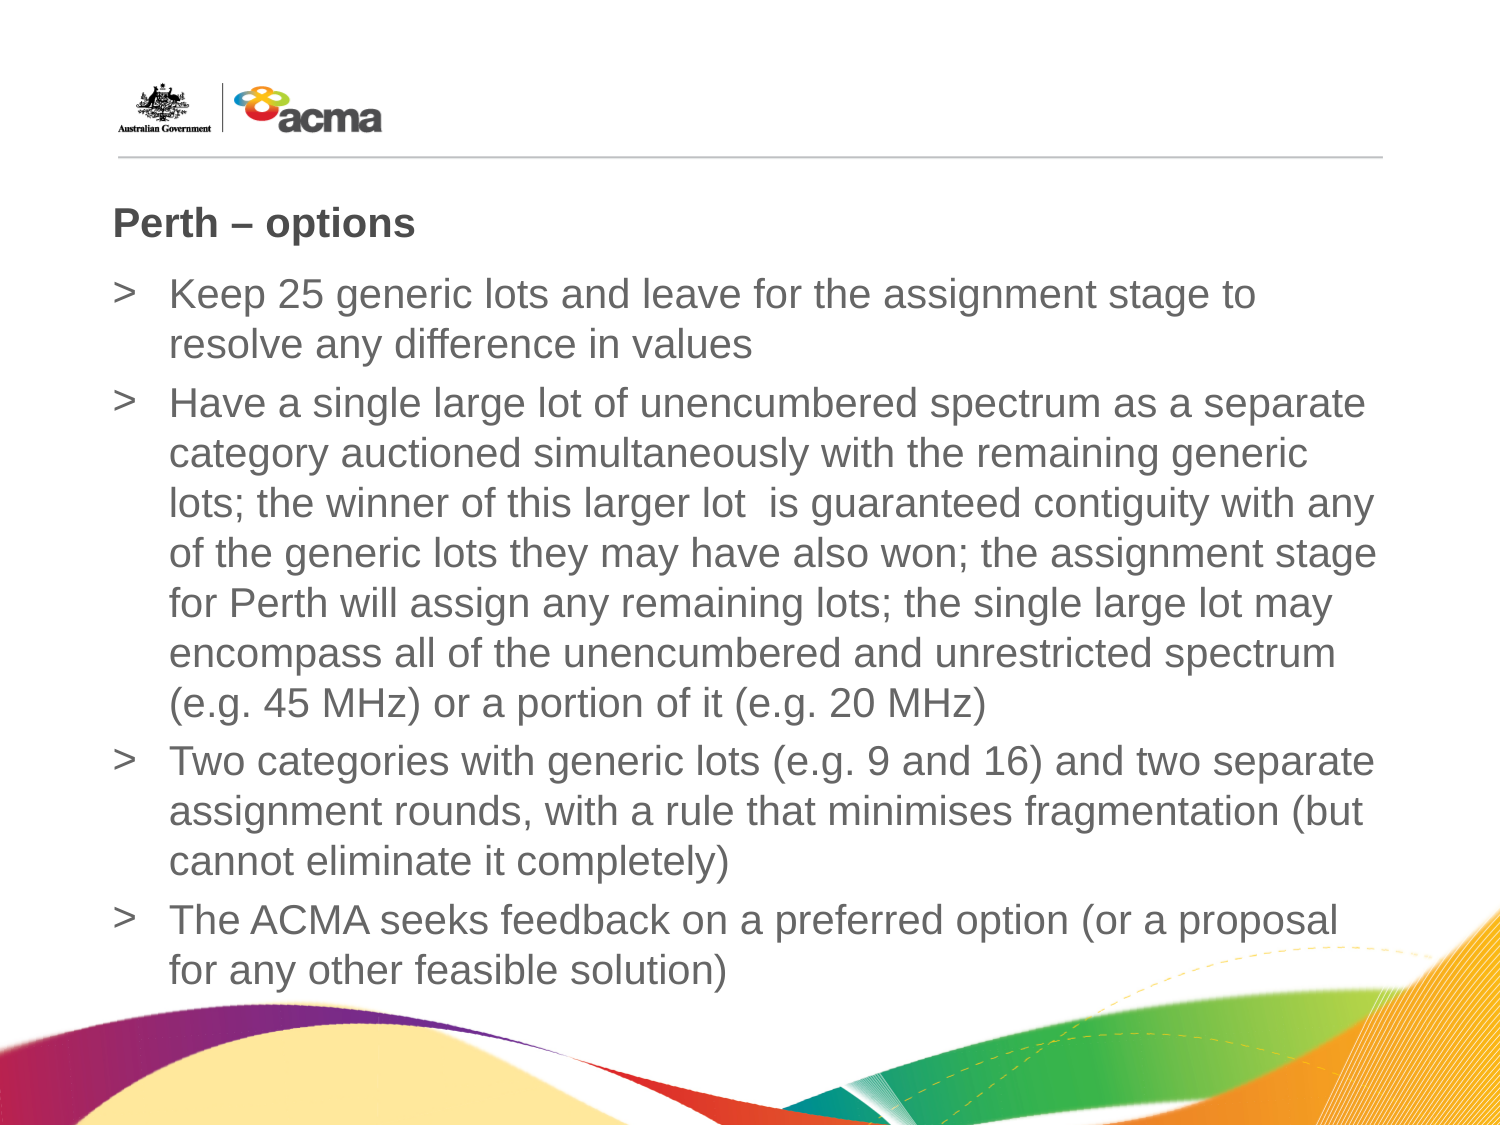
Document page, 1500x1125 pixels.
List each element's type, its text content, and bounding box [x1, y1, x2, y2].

picture [0, 0, 1500, 1125]
list Keep 25 generic lots and leave for the assignment stage to resolve any difference in values Have a single large lot of unencumbered spectrum as a separate category auctioned simultaneously with the remaining generic lots; the winner of this larger lot is guaranteed contiguity with any of the generic lots they may have also won; the assignment stage for Perth will assign any remaining lots; the single large lot may encompass all of the unencumbered and unrestricted spectrum (e.g. 45 MHz) or a portion of it (e.g. 20 MHz) Two categories with generic lots (e.g. 9 and 16) and two separate assignment rounds, with a rule that minimises fragmentation (but cannot eliminate it completely) The ACMA seeks feedback on a preferred option (or a proposal for any other feasible solution) [112, 267, 1388, 868]
title Perth – options [112, 196, 1388, 251]
